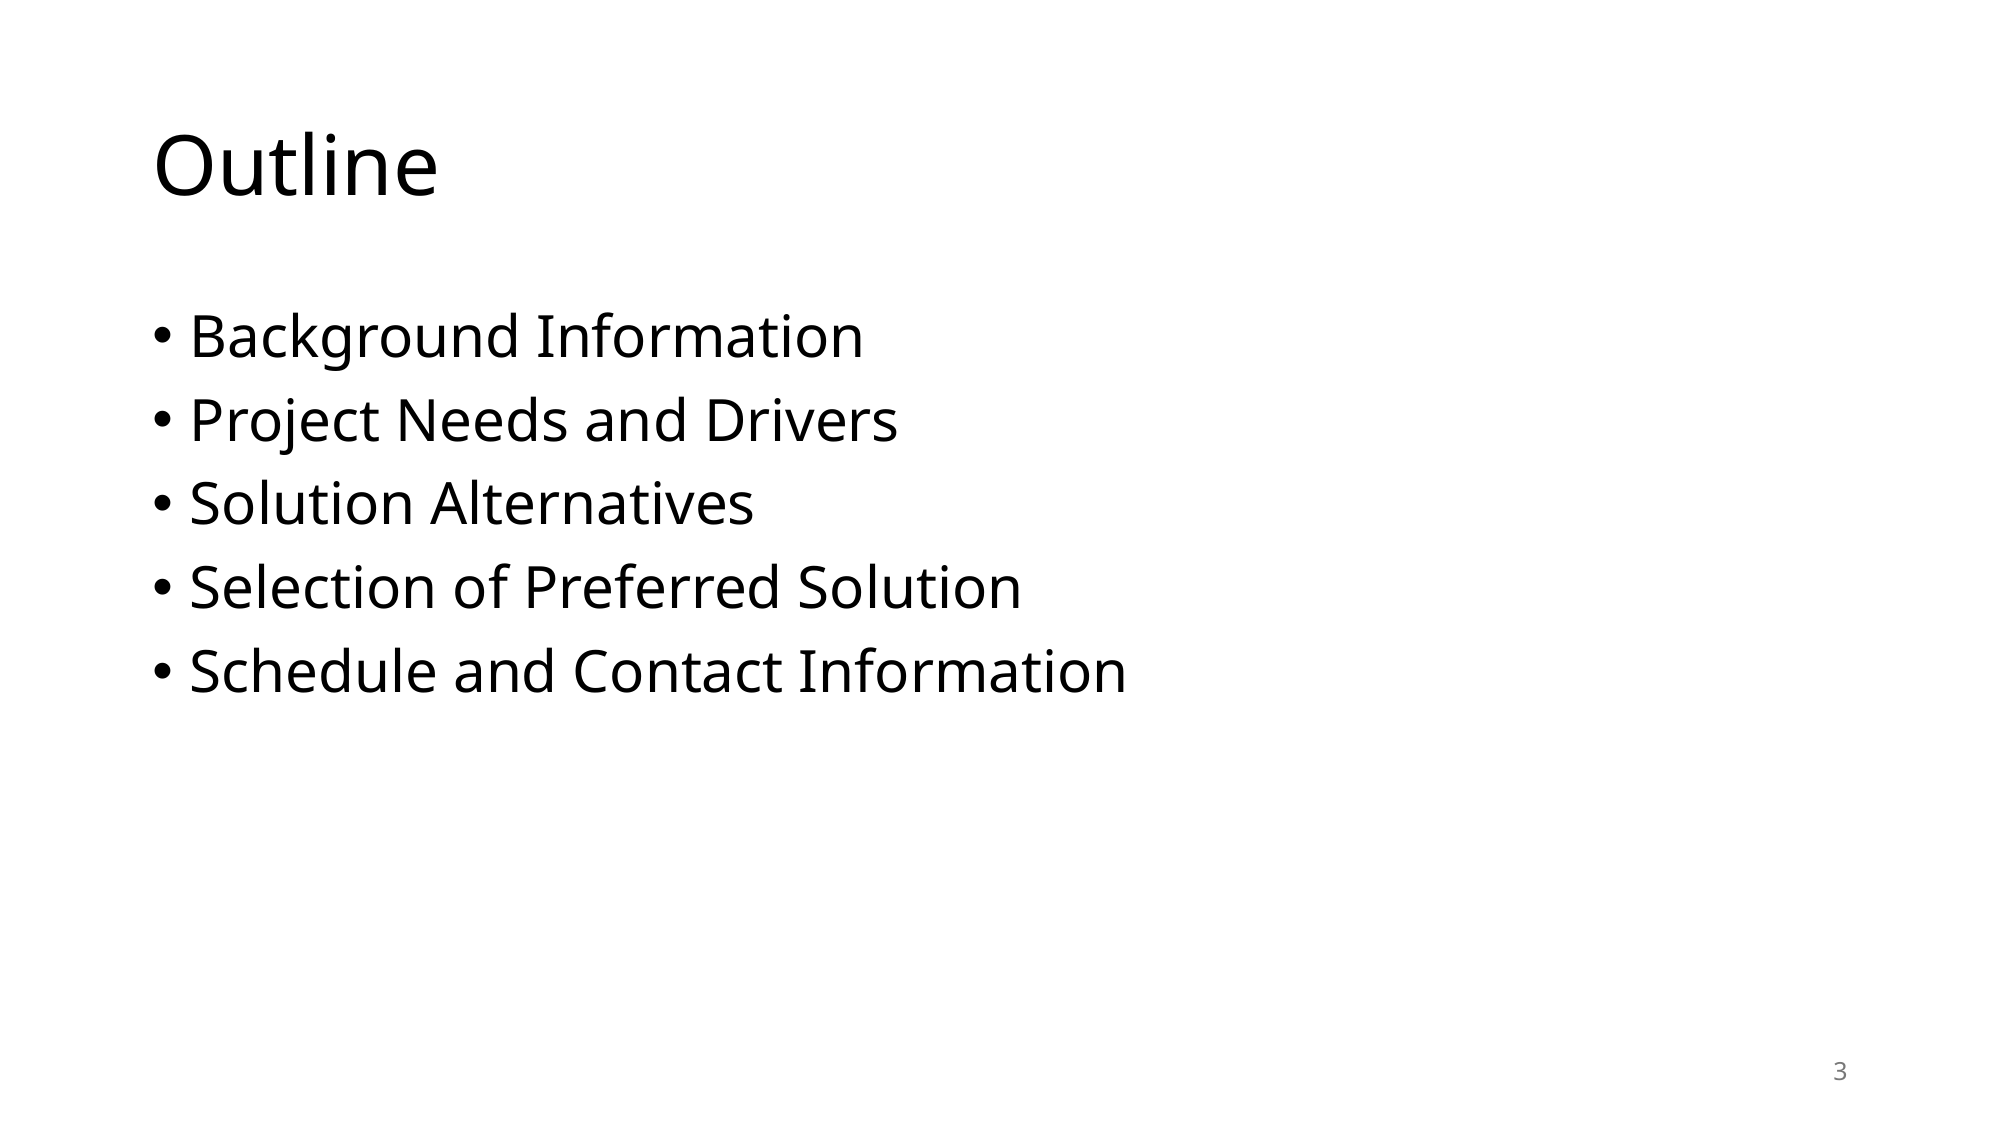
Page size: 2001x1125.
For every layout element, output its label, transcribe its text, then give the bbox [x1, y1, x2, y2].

title Outline [137, 59, 1863, 278]
slide_number 3 [1412, 1042, 1863, 1103]
list Background Information Project Needs and Drivers Solution Alternatives Selection of Preferred Solution Schedule and Contact Information [137, 299, 1863, 1014]
